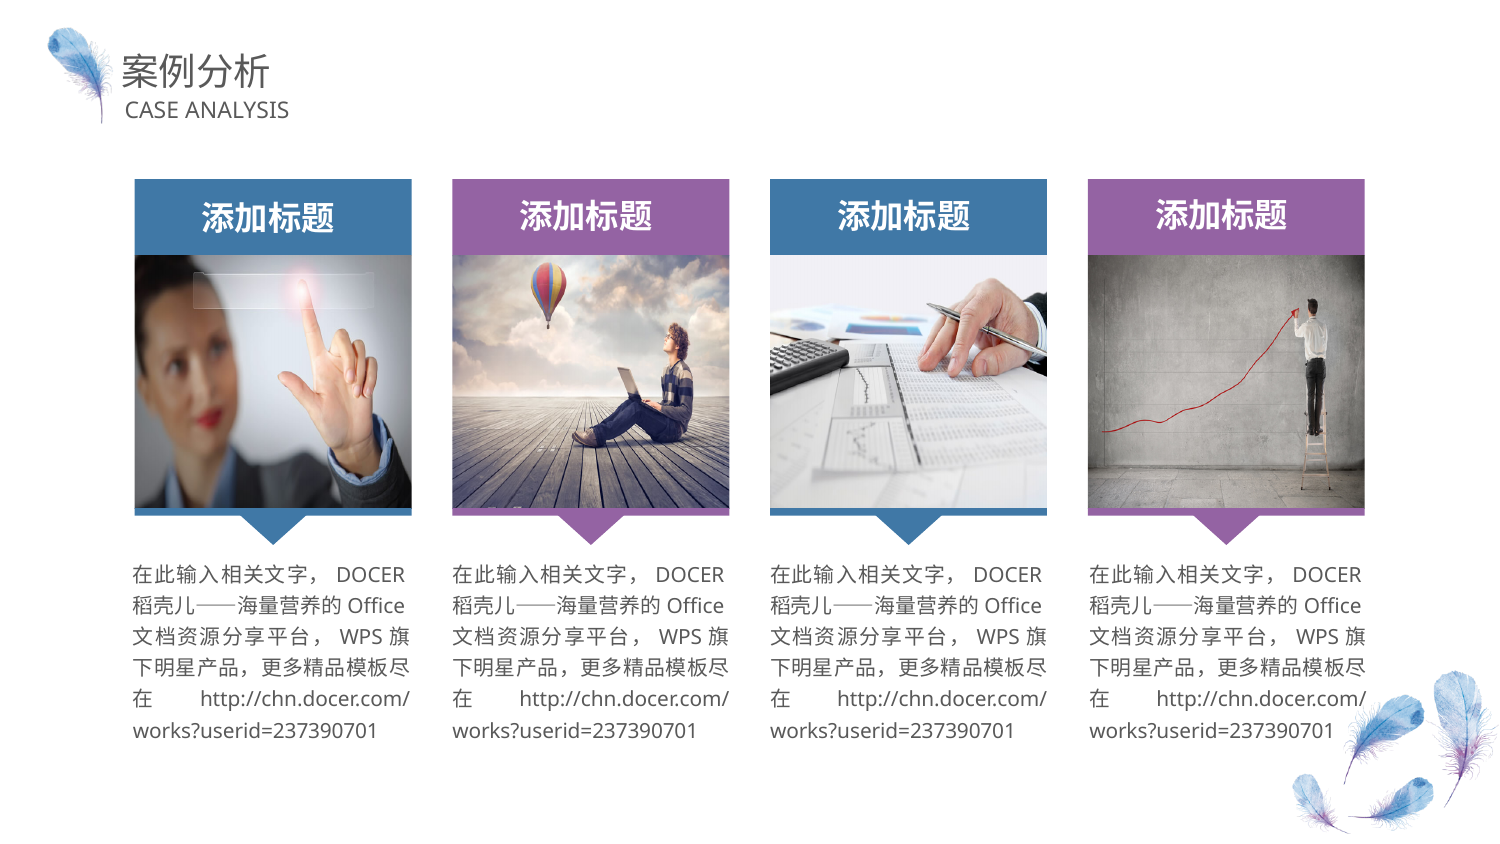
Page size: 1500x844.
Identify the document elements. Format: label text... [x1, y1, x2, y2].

text_box CASE ANALYSIS [109, 88, 305, 131]
text_box 在此输入相关文字，DOCER稻壳儿——海量营养的Office文档资源分享平台，WPS旗下明星产品，更多精品模板尽在http://chn.docer.com/works?userid=237390701 [1089, 554, 1367, 743]
text_box 在此输入相关文字，DOCER稻壳儿——海量营养的Office文档资源分享平台，WPS旗下明星产品，更多精品模板尽在http://chn.docer.com/works?userid=237390701 [132, 554, 410, 743]
picture [1292, 670, 1499, 834]
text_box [134, 178, 412, 546]
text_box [769, 178, 1048, 546]
text_box 在此输入相关文字，DOCER稻壳儿——海量营养的Office文档资源分享平台，WPS旗下明星产品，更多精品模板尽在http://chn.docer.com/works?userid=237390701 [452, 554, 730, 743]
picture [43, 21, 118, 123]
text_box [452, 178, 730, 546]
text_box 案例分析 [106, 40, 287, 101]
text_box 在此输入相关文字，DOCER稻壳儿——海量营养的Office文档资源分享平台，WPS旗下明星产品，更多精品模板尽在http://chn.docer.com/works?userid=237390701 [770, 554, 1047, 743]
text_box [1087, 178, 1365, 546]
